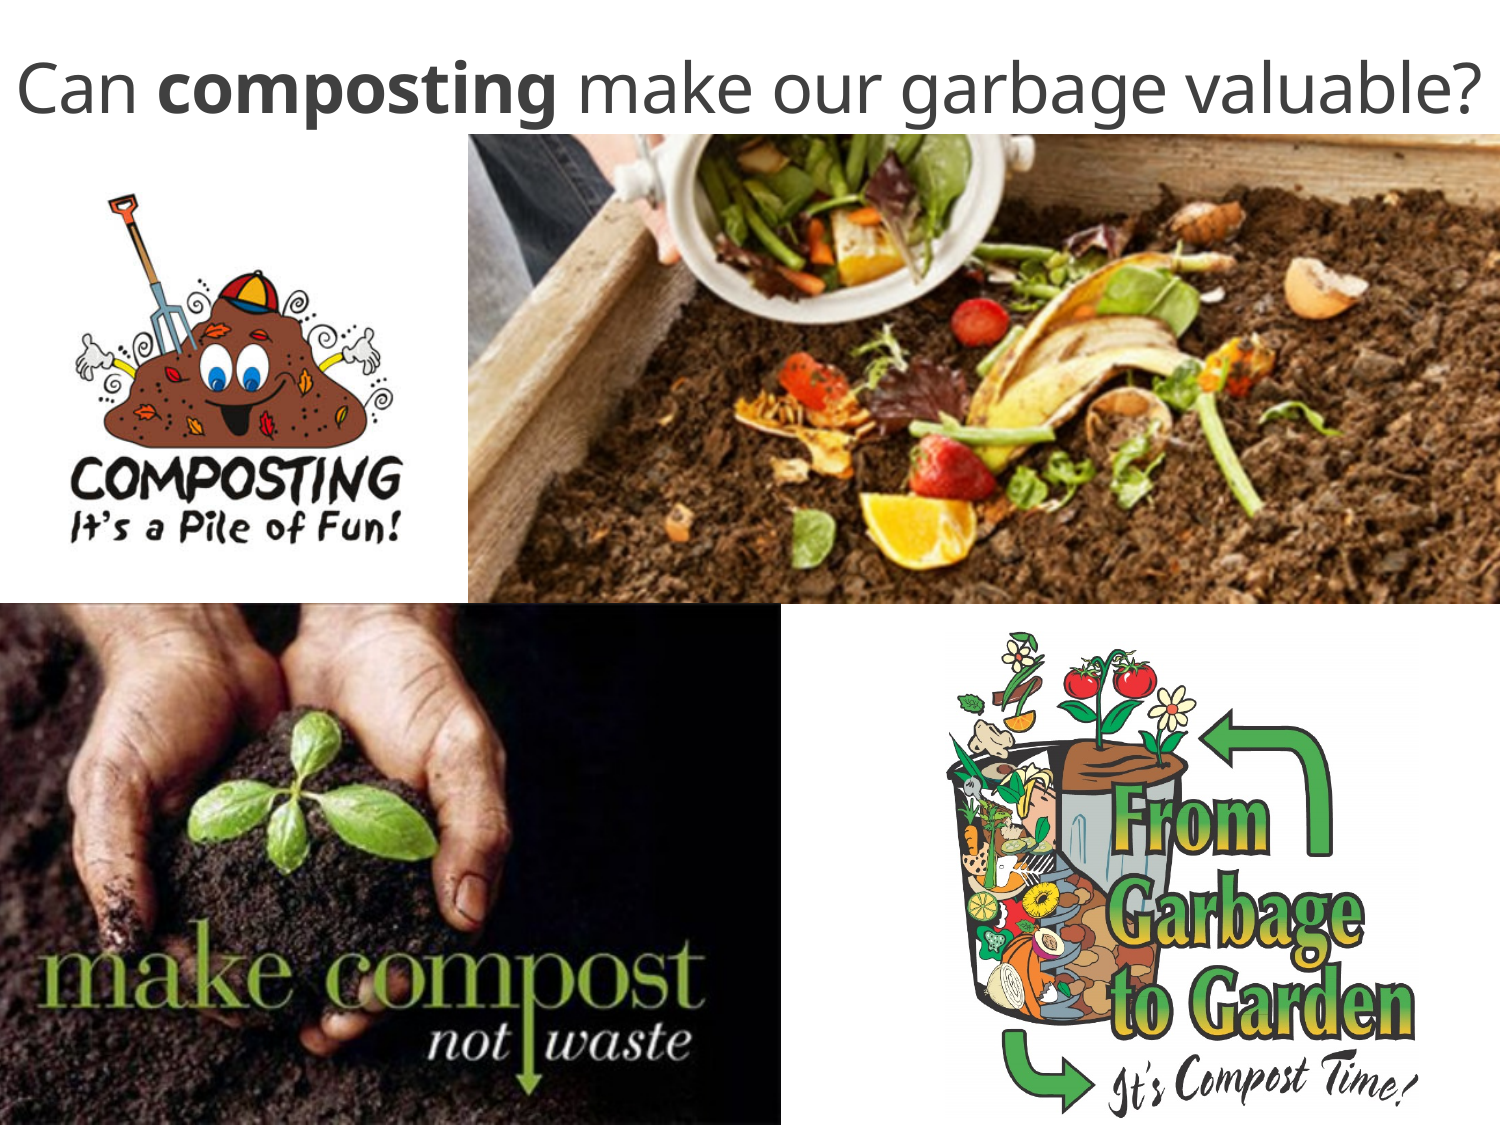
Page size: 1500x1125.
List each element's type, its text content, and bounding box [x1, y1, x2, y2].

picture [944, 631, 1419, 1119]
picture [50, 182, 424, 557]
picture [0, 134, 1500, 1125]
title Can composting make our garbage valuable? [0, 0, 1500, 136]
